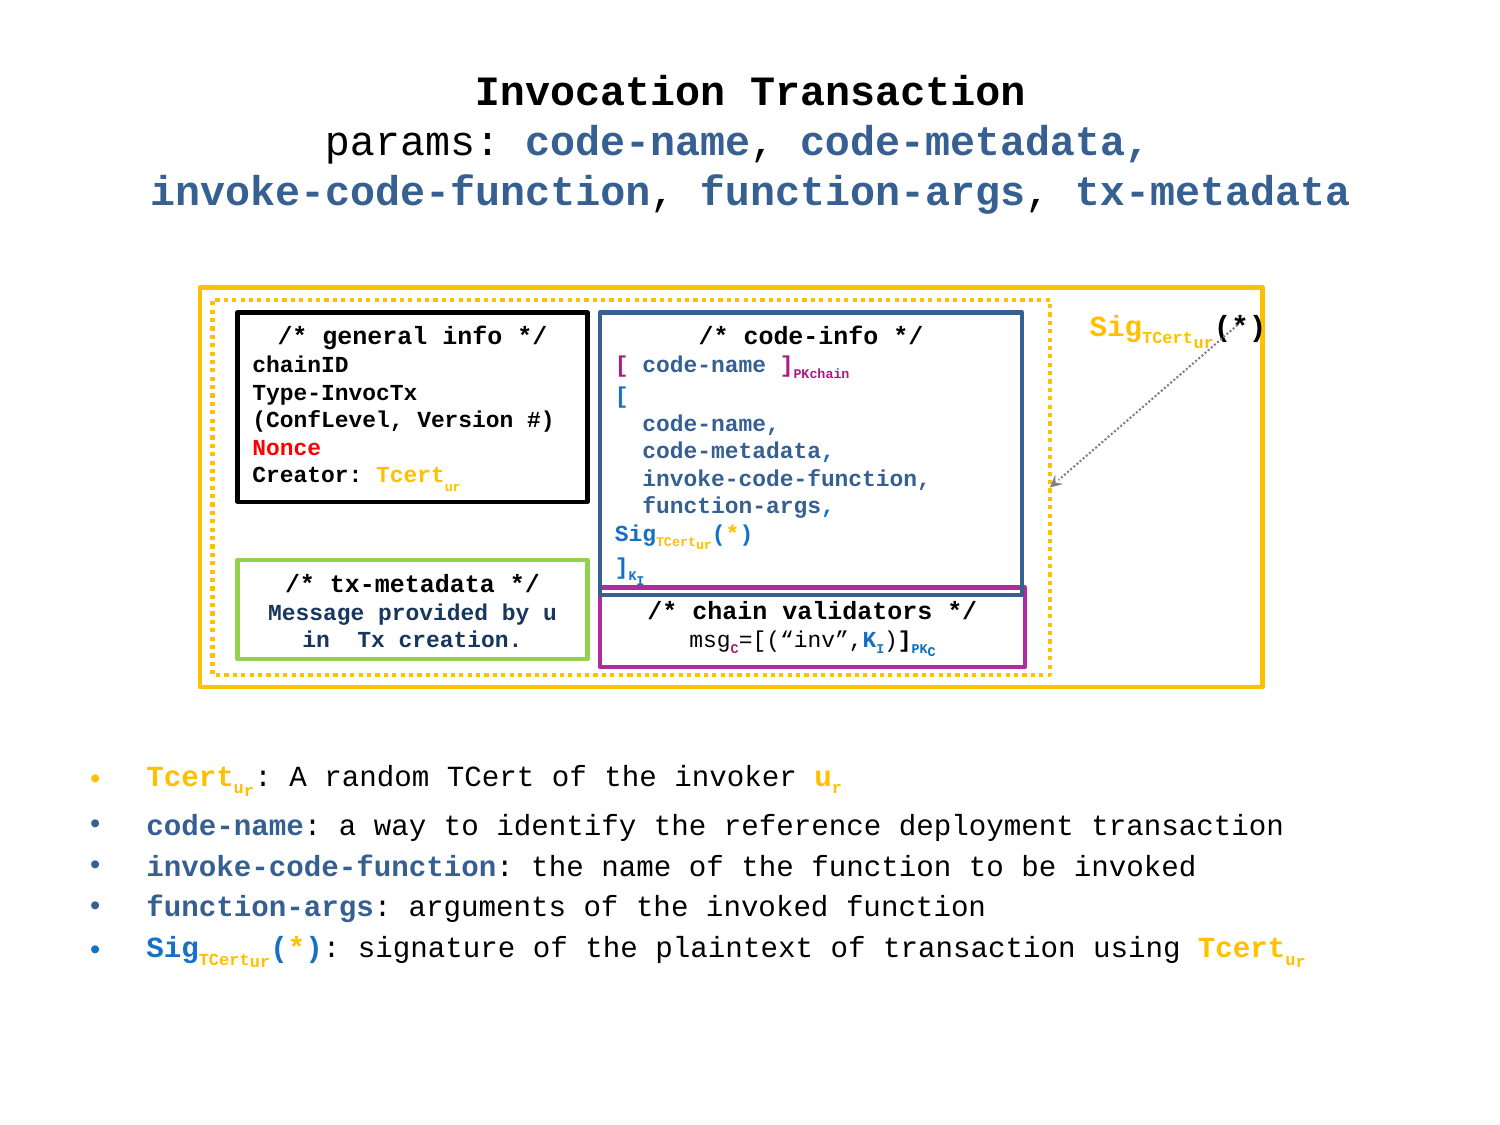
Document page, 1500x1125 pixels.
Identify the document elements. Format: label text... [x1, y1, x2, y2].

text_box Tcertur: A random TCert of the invoker ur code-name: a way to identify the reference deployment transaction invoke-code-function: the name of the function to be invoked function-args: arguments of the invoked function SigTCertur(*): signature of the plaintext of transaction using Tcertur [74, 750, 1438, 1000]
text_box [199, 287, 1301, 688]
title Invocation Transaction params: code-name, code-metadata, invoke-code-function, function-args, tx-metadata [75, 45, 1425, 233]
